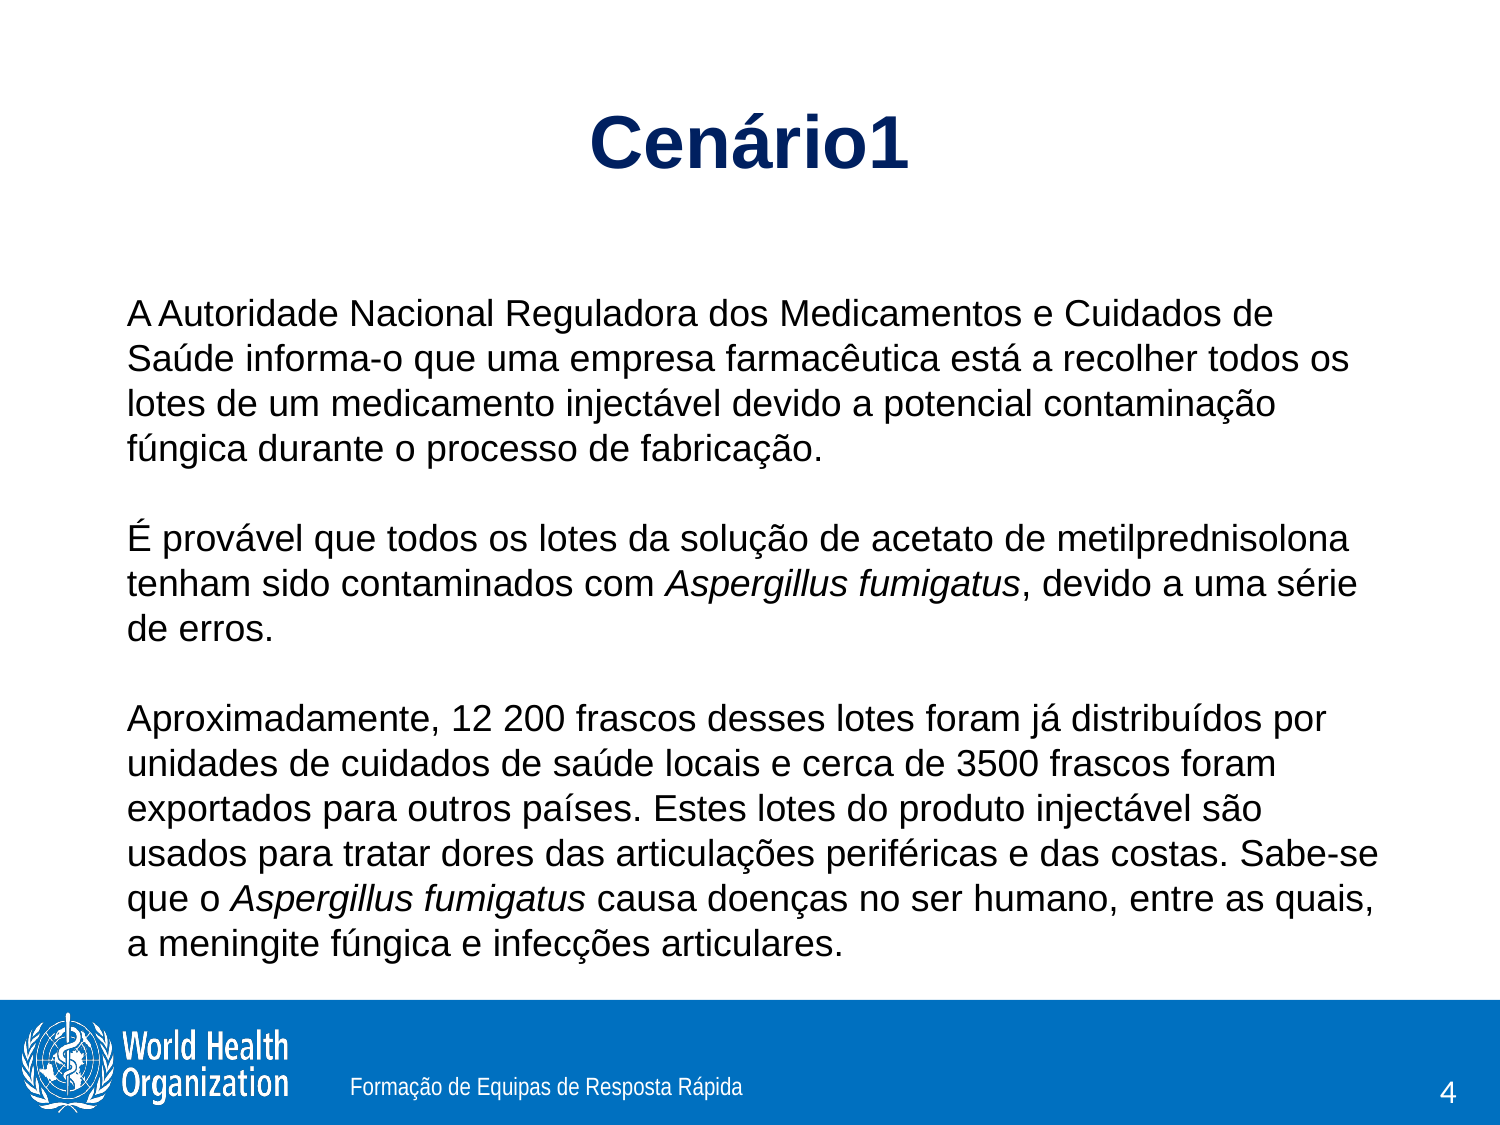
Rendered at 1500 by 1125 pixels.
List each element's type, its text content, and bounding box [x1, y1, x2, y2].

title Cenário1 [75, 45, 1425, 233]
picture [21, 1012, 288, 1113]
text_box A Autoridade Nacional Reguladora dos Medicamentos e Cuidados de Saúde informa-o que uma empresa farmacêutica está a recolher todos os lotes de um medicamento injectável devido a potencial contaminação fúngica durante o processo de fabricação. É provável que todos os lotes da solução de acetato de metilprednisolona tenham sido contaminados com Aspergillus fumigatus, devido a uma série de erros. Aproximadamente, 12 200 frascos desses lotes foram já distribuídos por unidades de cuidados de saúde locais e cerca de 3500 frascos foram exportados para outros países. Estes lotes do produto injectável são usados para tratar dores das articulações periféricas e das costas. Sabe-se que o Aspergillus fumigatus causa doenças no ser humano, entre as quais, a meningite fúngica e infecções articulares. [112, 281, 1404, 971]
